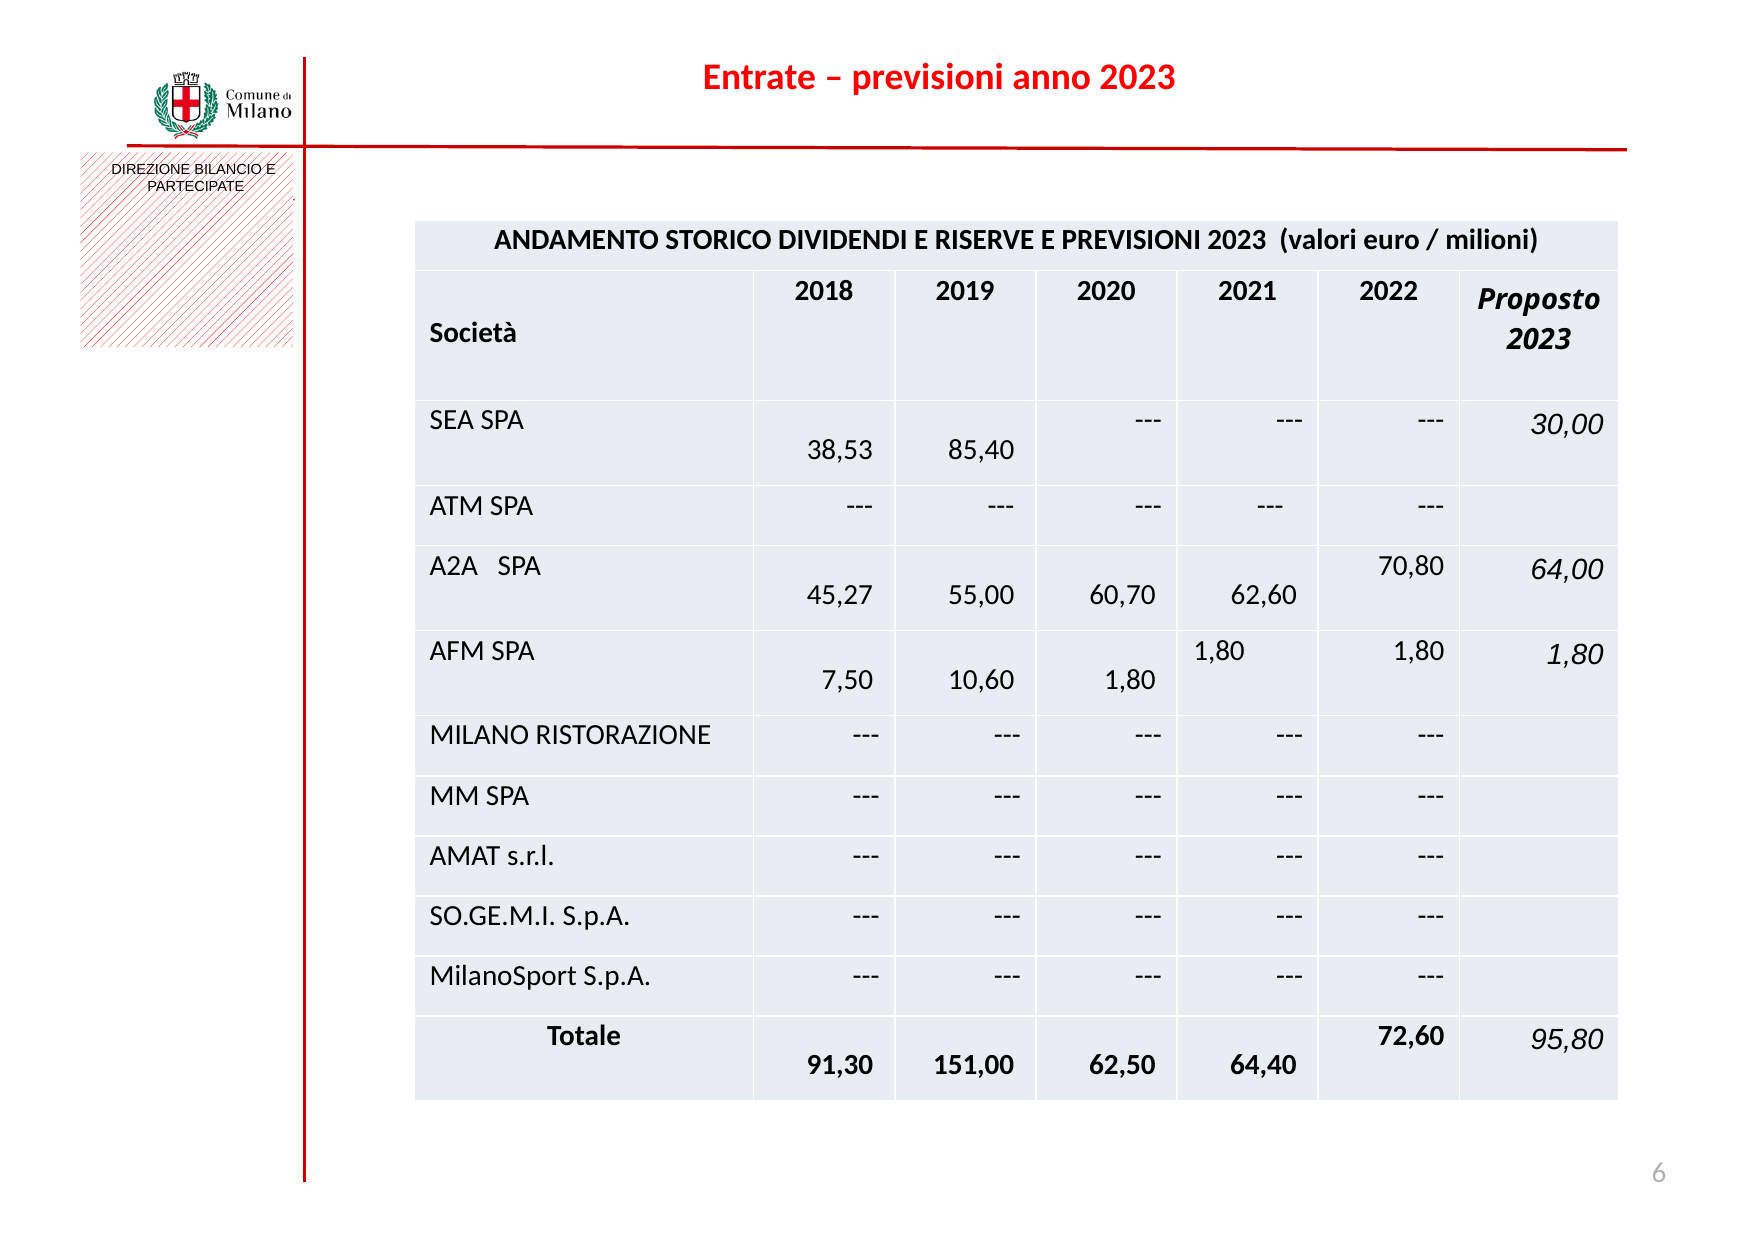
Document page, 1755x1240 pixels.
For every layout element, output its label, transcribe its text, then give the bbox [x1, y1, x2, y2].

table_cell --- [1319, 897, 1459, 955]
table_cell --- [1037, 897, 1176, 955]
table_cell --- [1178, 401, 1317, 485]
table_cell --- [1178, 837, 1317, 895]
text_box Entrate – previsioni anno 2023 [464, 44, 1415, 105]
table_cell --- [754, 486, 894, 545]
table_cell [1460, 486, 1618, 545]
table_cell --- [754, 777, 894, 835]
table_cell --- [1319, 837, 1459, 895]
table_cell 2018 [754, 271, 894, 400]
table_cell 7,50 [754, 631, 894, 715]
table_cell --- [1037, 777, 1176, 835]
table_cell --- [754, 957, 894, 1015]
table_cell --- [896, 957, 1035, 1015]
table_header ANDAMENTO STORICO DIVIDENDI E RISERVE E PREVISIONI 2023 (valori euro / milioni) [415, 221, 1618, 270]
table_cell 1,80 [1460, 631, 1618, 715]
table_cell MilanoSport S.p.A. [415, 957, 753, 1015]
table_cell 2021 [1178, 271, 1317, 400]
table_cell 72,60 [1319, 1017, 1459, 1100]
table_cell 2022 [1319, 271, 1459, 400]
table_cell ATM SPA [415, 486, 753, 545]
table_cell [1460, 837, 1618, 895]
table_cell 95,80 [1460, 1017, 1618, 1100]
table_cell --- [754, 716, 894, 775]
table_cell 38,53 [754, 401, 894, 485]
table_cell --- [1319, 957, 1459, 1015]
table_cell 1,80 [1319, 631, 1459, 715]
table_cell 64,00 [1460, 546, 1618, 630]
table_cell 55,00 [896, 546, 1035, 630]
table_cell --- [896, 777, 1035, 835]
table_cell 151,00 [896, 1017, 1035, 1100]
text_box DIREZIONE BILANCIO E PARTECIPATE [43, 152, 344, 220]
table_cell --- [1037, 486, 1176, 545]
table_cell --- [1178, 716, 1317, 775]
table_cell --- [1037, 401, 1176, 485]
table_cell --- [1319, 486, 1459, 545]
table_cell --- [1319, 401, 1459, 485]
table_cell --- [896, 716, 1035, 775]
table_cell [1460, 897, 1618, 955]
table_cell --- [754, 897, 894, 955]
table_cell --- [754, 837, 894, 895]
table_cell --- [1319, 716, 1459, 775]
table_cell MILANO RISTORAZIONE [415, 716, 753, 775]
table_cell --- [1178, 777, 1317, 835]
table_cell AMAT s.r.l. [415, 837, 753, 895]
table_cell --- [1037, 837, 1176, 895]
table_cell 62,50 [1037, 1017, 1176, 1100]
table_cell 2020 [1037, 271, 1176, 400]
table_cell A2A SPA [415, 546, 753, 630]
table_cell --- [896, 837, 1035, 895]
table_cell 10,60 [896, 631, 1035, 715]
picture [151, 69, 295, 139]
table_cell Proposto 2023 [1460, 271, 1618, 400]
table_cell --- [1319, 777, 1459, 835]
table_cell 70,80 [1319, 546, 1459, 630]
table_cell Totale [415, 1017, 753, 1100]
table_cell 1,80 [1037, 631, 1176, 715]
table_cell 45,27 [754, 546, 894, 630]
table_cell --- [1037, 957, 1176, 1015]
table_cell --- [1178, 897, 1317, 955]
table_cell 2019 [896, 271, 1035, 400]
table_cell --- [1178, 486, 1317, 545]
table_cell SEA SPA [415, 401, 753, 485]
table_cell SO.GE.M.I. S.p.A. [415, 897, 753, 955]
table_cell MM SPA [415, 777, 753, 835]
table_cell [1460, 777, 1618, 835]
text_box [80, 220, 293, 348]
table_cell 30,00 [1460, 401, 1618, 485]
table_cell 62,60 [1178, 546, 1317, 630]
table_cell 91,30 [754, 1017, 894, 1100]
table_cell 60,70 [1037, 546, 1176, 630]
table_cell --- [896, 897, 1035, 955]
table_cell Società [415, 271, 753, 400]
table_cell --- [1178, 957, 1317, 1015]
table_cell 85,40 [896, 401, 1035, 485]
table_cell AFM SPA [415, 631, 753, 715]
text_box <numero> [1263, 1152, 1667, 1189]
table_cell --- [896, 486, 1035, 545]
table_cell [1460, 716, 1618, 775]
table_cell --- [1037, 716, 1176, 775]
table_cell 1,80 [1178, 631, 1317, 715]
table_cell [1460, 957, 1618, 1015]
table_cell 64,40 [1178, 1017, 1317, 1100]
